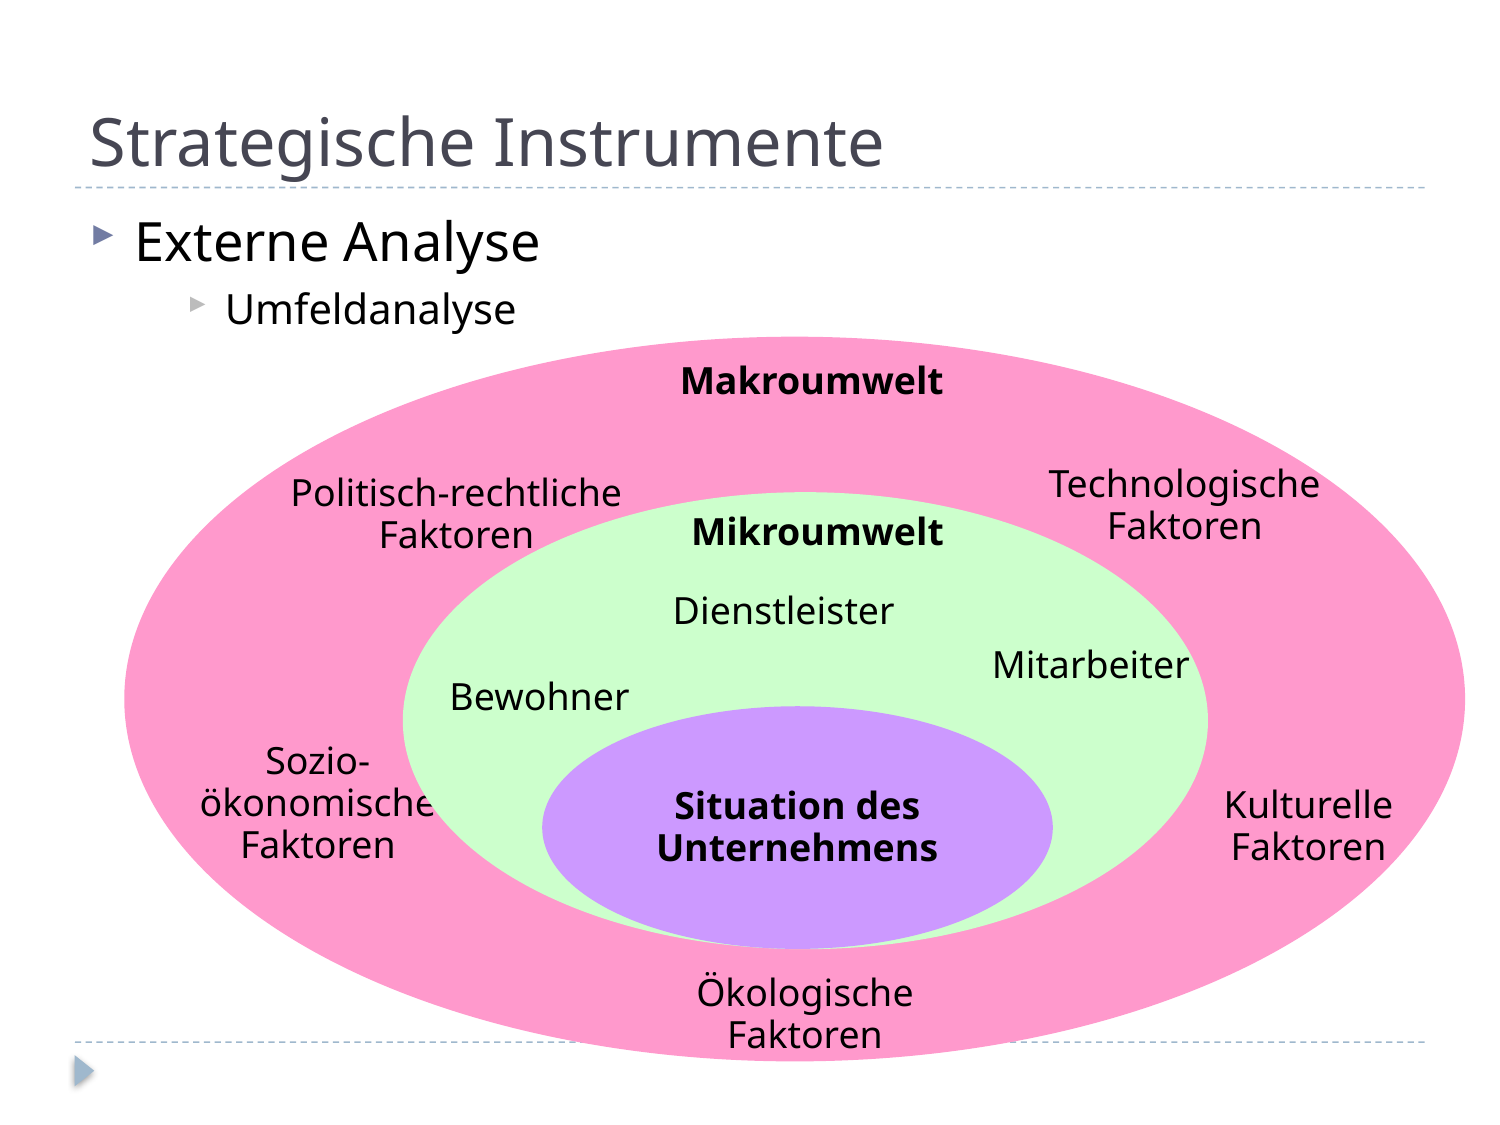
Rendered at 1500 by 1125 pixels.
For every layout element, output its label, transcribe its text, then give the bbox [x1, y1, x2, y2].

title Strategische Instrumente [75, 24, 1425, 188]
text_box Kulturelle Faktoren [1215, 778, 1402, 877]
text_box Dienstleister [666, 583, 902, 641]
list Externe Analyse Umfeldanalyse [75, 200, 1425, 1006]
text_box [119, 348, 1470, 1079]
text_box [125, 337, 1291, 857]
text_box Sozio- ökonomische Faktoren [192, 733, 443, 875]
text_box [403, 492, 1208, 948]
text_box Bewohner [441, 669, 639, 727]
text_box [209, 482, 1465, 1056]
text_box Ökologische Faktoren [687, 965, 923, 1065]
text_box Mitarbeiter [987, 637, 1194, 695]
text_box Politisch-rechtliche Faktoren [285, 466, 628, 565]
text_box Situation des Unternehmens [542, 707, 1053, 949]
text_box Technologische Faktoren [1039, 456, 1331, 556]
text_box Mikroumwelt [687, 504, 948, 563]
text_box Makroumwelt [676, 353, 947, 412]
